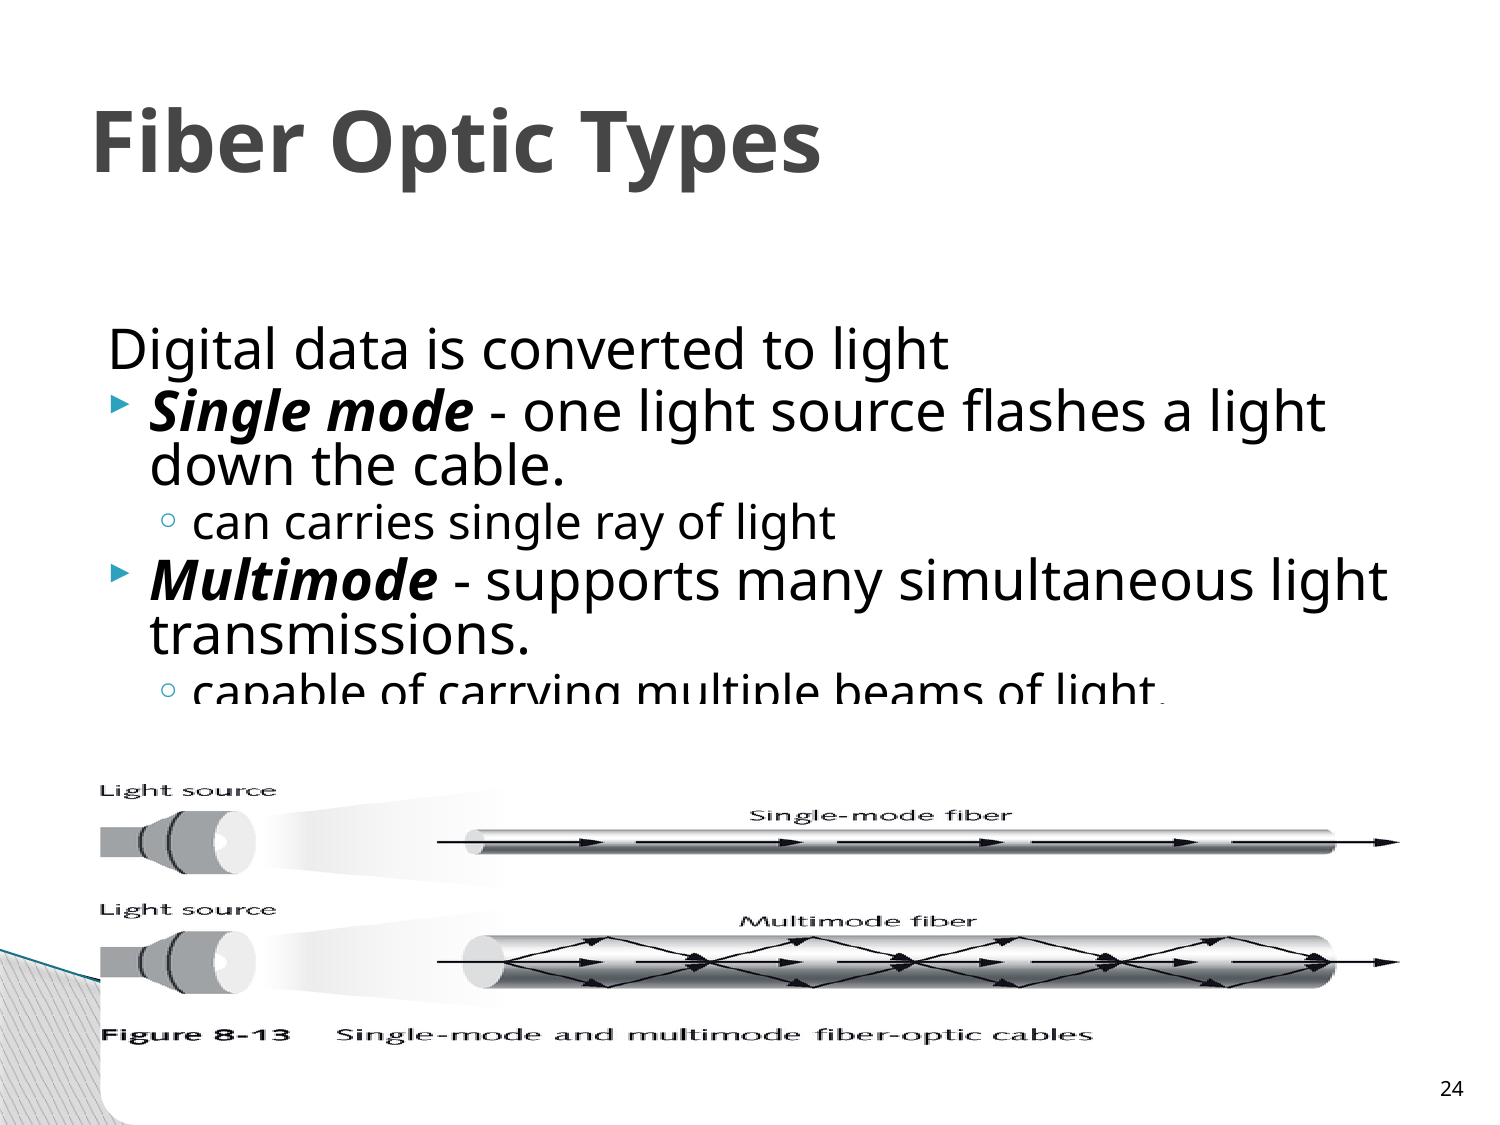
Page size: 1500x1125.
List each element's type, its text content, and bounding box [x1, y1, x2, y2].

slide_number 24 [1418, 1051, 1479, 1112]
title Fiber Optic Types [75, 45, 1425, 233]
picture [100, 703, 1400, 1125]
list Digital data is converted to light Single mode - one light source flashes a light down the cable. can carries single ray of light Multimode - supports many simultaneous light transmissions. capable of carrying multiple beams of light. [75, 243, 1425, 986]
